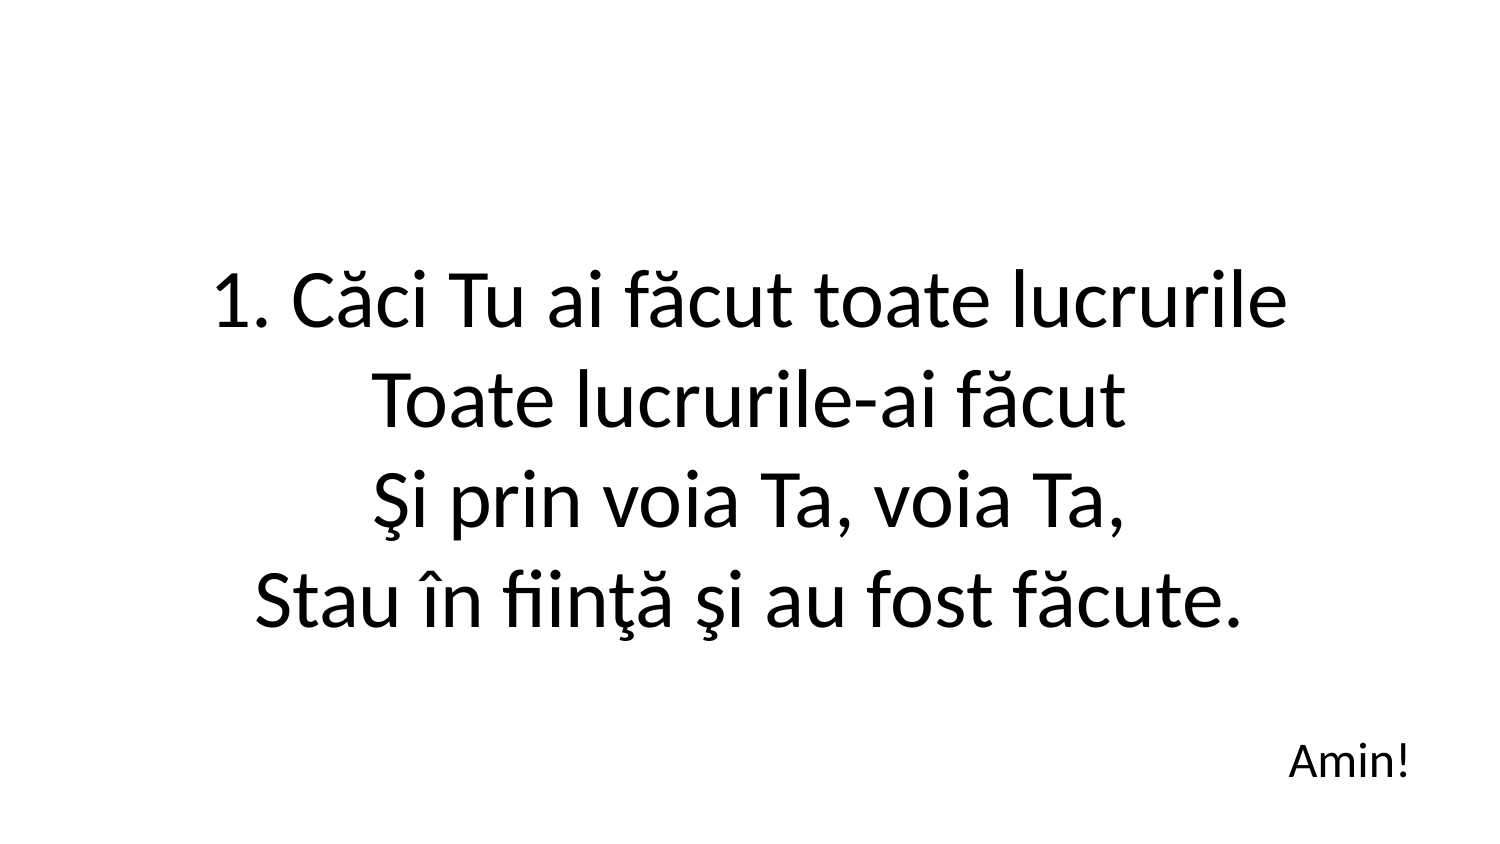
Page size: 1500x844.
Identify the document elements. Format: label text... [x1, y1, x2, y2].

text_box 1. Căci Tu ai făcut toate lucrurile Toate lucrurile-ai făcut Şi prin voia Ta, voia Ta, Stau în fiinţă şi au fost făcute. [194, 192, 1306, 652]
text_box Amin! [1273, 674, 1427, 795]
